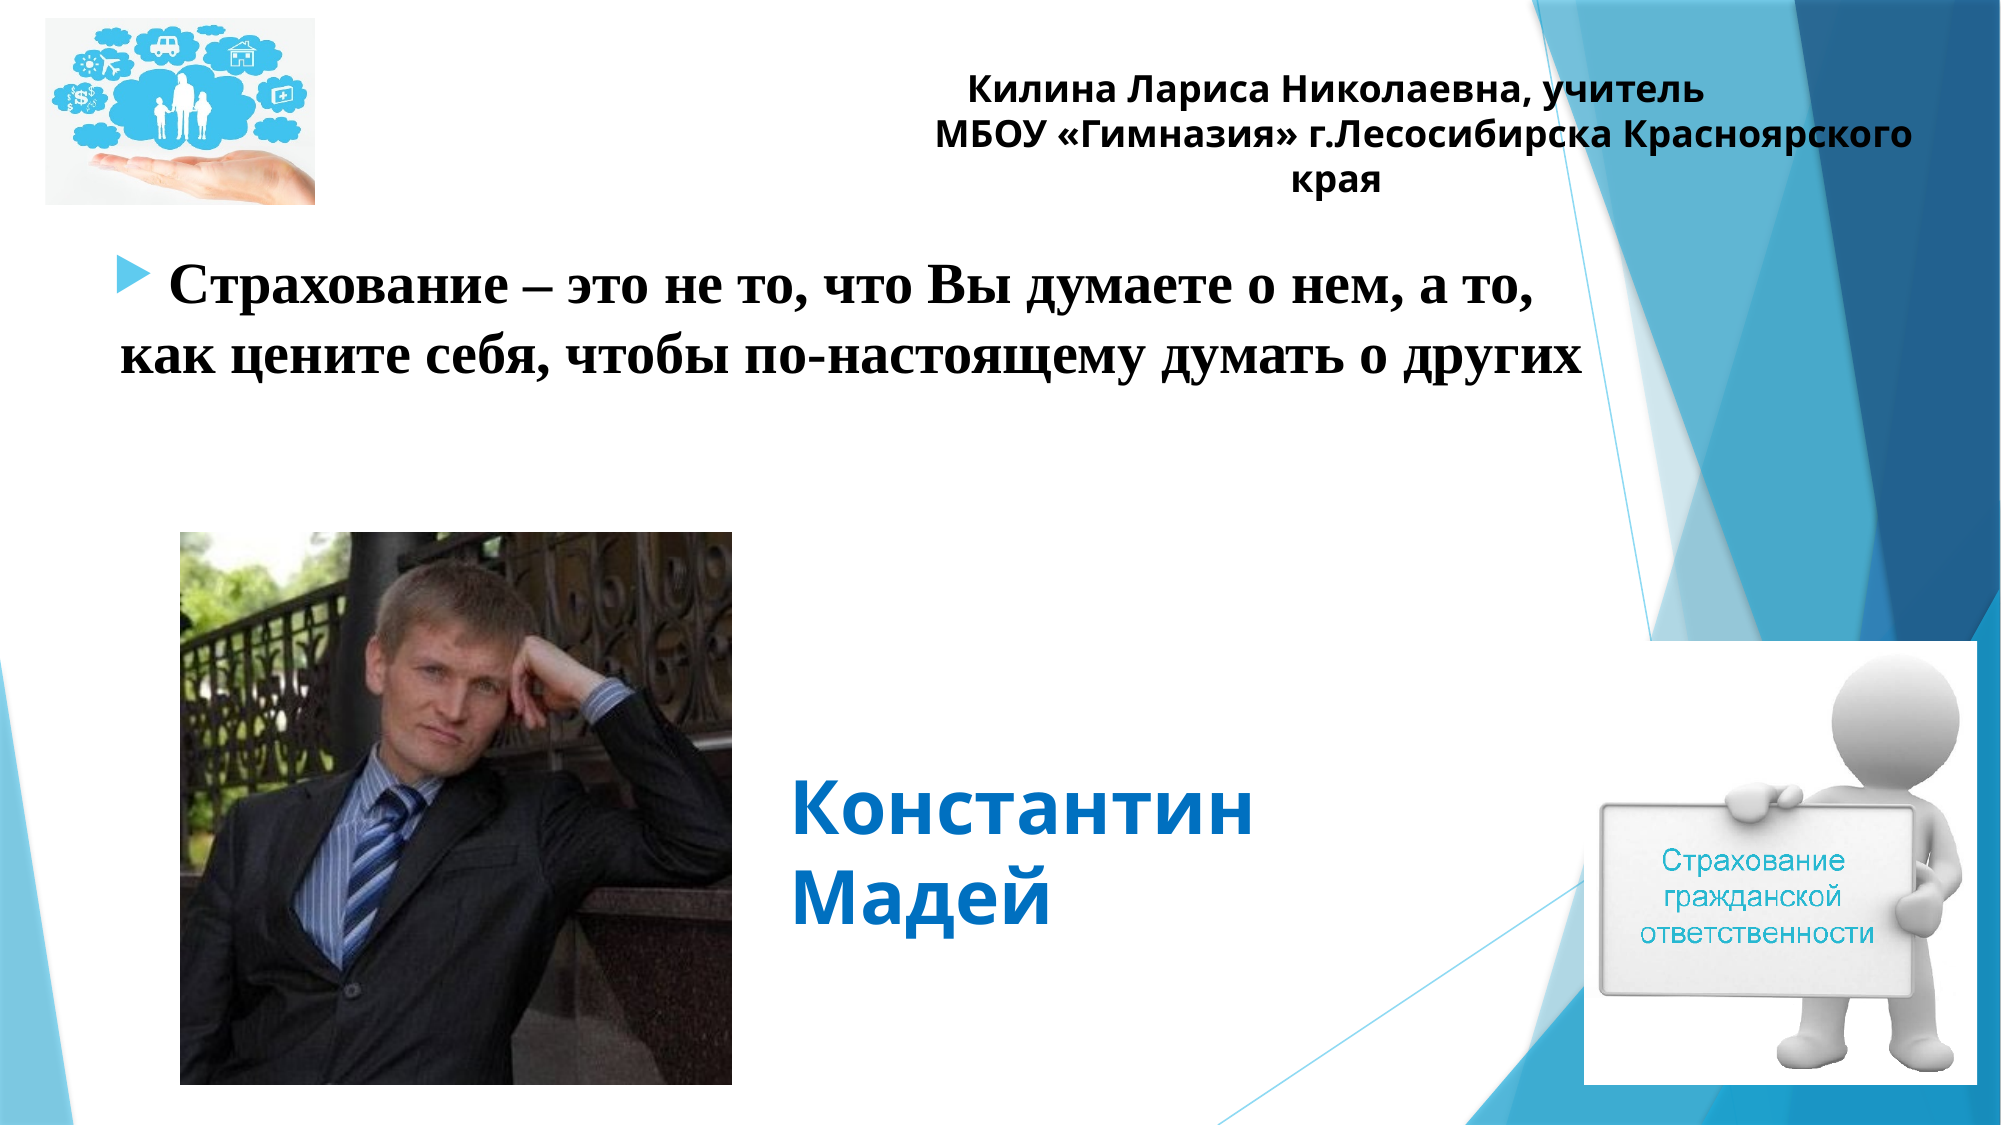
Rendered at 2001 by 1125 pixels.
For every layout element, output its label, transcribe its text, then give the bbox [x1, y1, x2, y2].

list Страхование – это не то, что Вы думаете о нем, а то, как цените себя, чтобы по-настоящему думать о других [45, 237, 1603, 493]
picture [1583, 640, 1978, 1085]
picture [44, 16, 316, 205]
title Константин Мадей [774, 752, 1510, 969]
picture [179, 531, 733, 1085]
text_box Килина Лариса Николаевна, учитель МБОУ «Гимназия» г.Лесосибирска Красноярского края [695, 57, 1978, 208]
